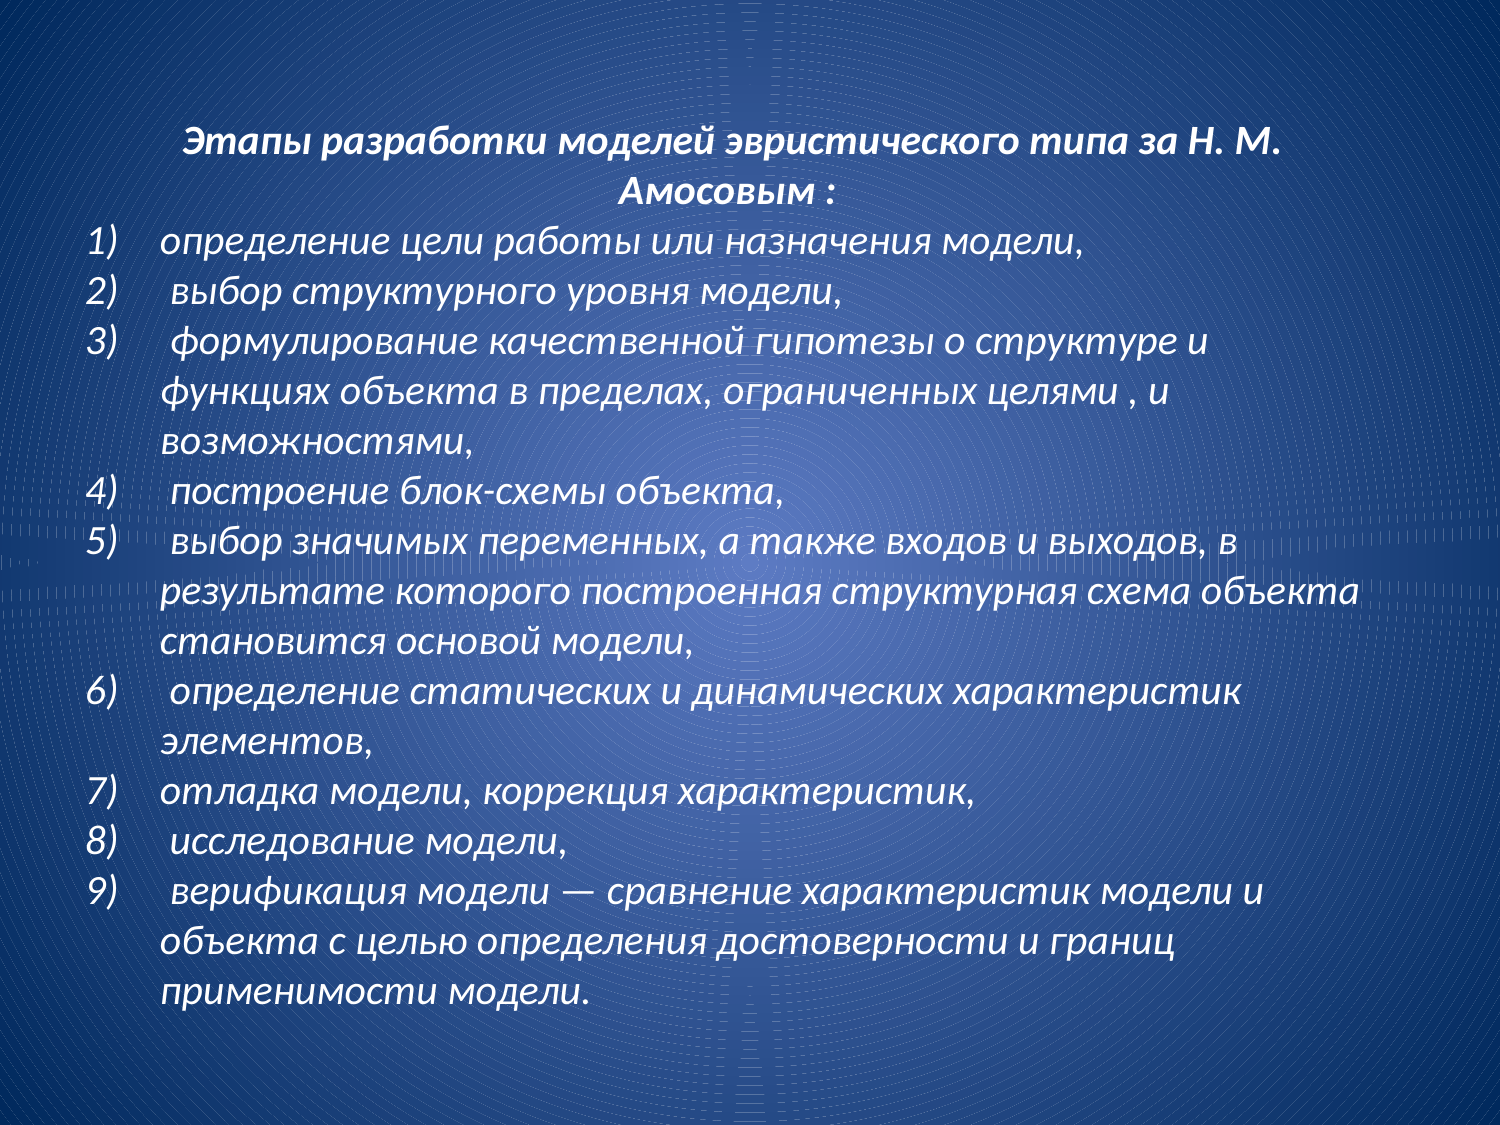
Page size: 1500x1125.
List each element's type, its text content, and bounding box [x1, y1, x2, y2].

text_box Этапы разработки моделей эвристического типа за Н. М. Амосовым : определение цели работы или назначения модели, выбор структурного уровня модели, формулирование качественной гипотезы о структуре и функциях объекта в пределах, ограниченных целями , и возможностями, построение блок-схемы объекта, выбор значимых переменных, а также входов и выходов, в результате которого построенная структурная схема объекта становится основой модели, определение статических и динамических характеристик элементов, отладка модели, коррекция характеристик, исследование модели, верификация модели — сравнение характеристик модели и объекта с целью определения достоверности и границ применимости модели. [70, 105, 1395, 1021]
